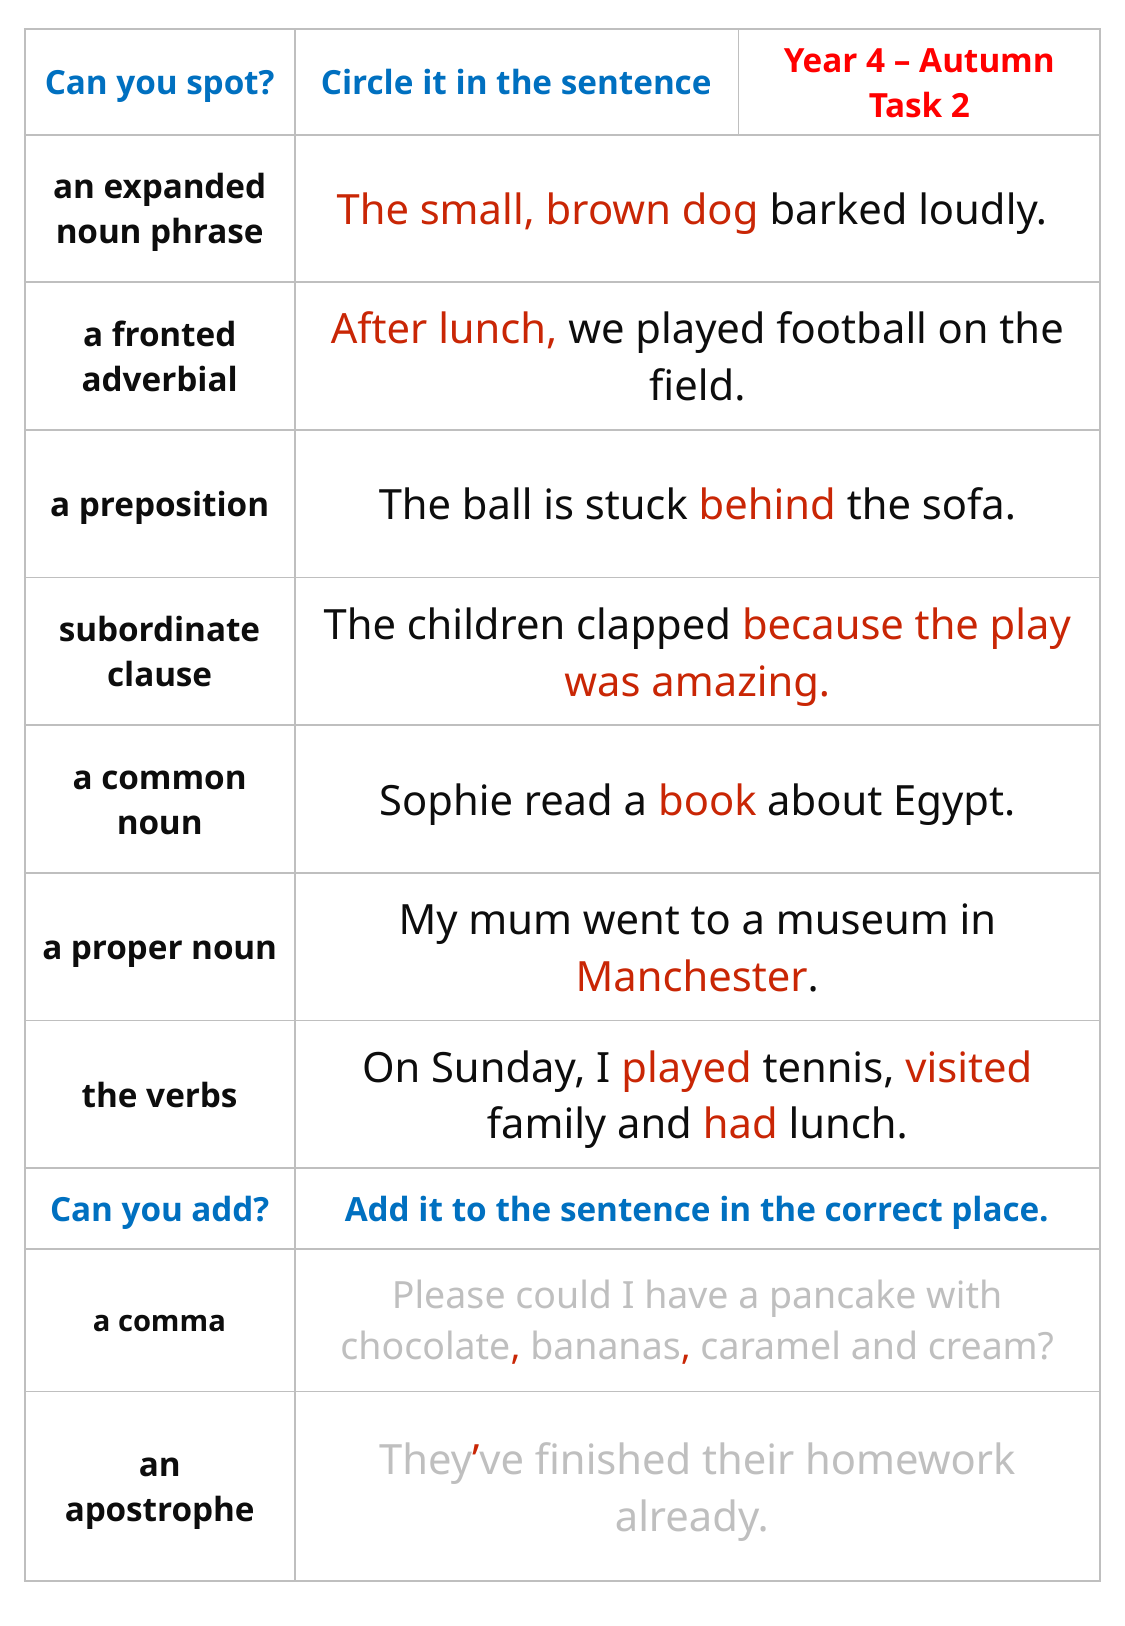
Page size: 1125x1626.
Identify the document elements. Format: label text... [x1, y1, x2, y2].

table_cell The small, brown dog barked loudly. [296, 136, 1099, 281]
table_cell subordinate clause [26, 578, 294, 724]
table_cell On Sunday, I played tennis, visited family and had lunch. [296, 1021, 1099, 1167]
table_cell The ball is stuck behind the sofa. [296, 431, 1099, 577]
table_cell an expanded noun phrase [26, 136, 294, 281]
table_cell Add it to the sentence in the correct place. [296, 1169, 1099, 1248]
table_cell a fronted adverbial [26, 283, 294, 429]
table_header Can you spot? [26, 30, 294, 134]
table_cell a proper noun [26, 874, 294, 1020]
table_cell the verbs [26, 1021, 294, 1167]
table_cell The children clapped because the play was amazing. [296, 578, 1099, 724]
table_cell After lunch, we played football on the field. [296, 283, 1099, 429]
table_cell an apostrophe [26, 1392, 294, 1580]
table_cell Can you add? [26, 1169, 294, 1248]
table_cell Sophie read a book about Egypt. [296, 726, 1099, 872]
table_cell a common noun [26, 726, 294, 872]
table_cell a comma [26, 1250, 294, 1391]
table_cell Please could I have a pancake with chocolate, bananas, caramel and cream? [296, 1250, 1099, 1391]
table_header Year 4 – Autumn Task 2 [739, 30, 1099, 134]
table_cell They’ve finished their homework already. [296, 1392, 1099, 1580]
table_cell My mum went to a museum in Manchester. [296, 874, 1099, 1020]
table_cell a preposition [26, 431, 294, 577]
table_header Circle it in the sentence [296, 30, 738, 134]
